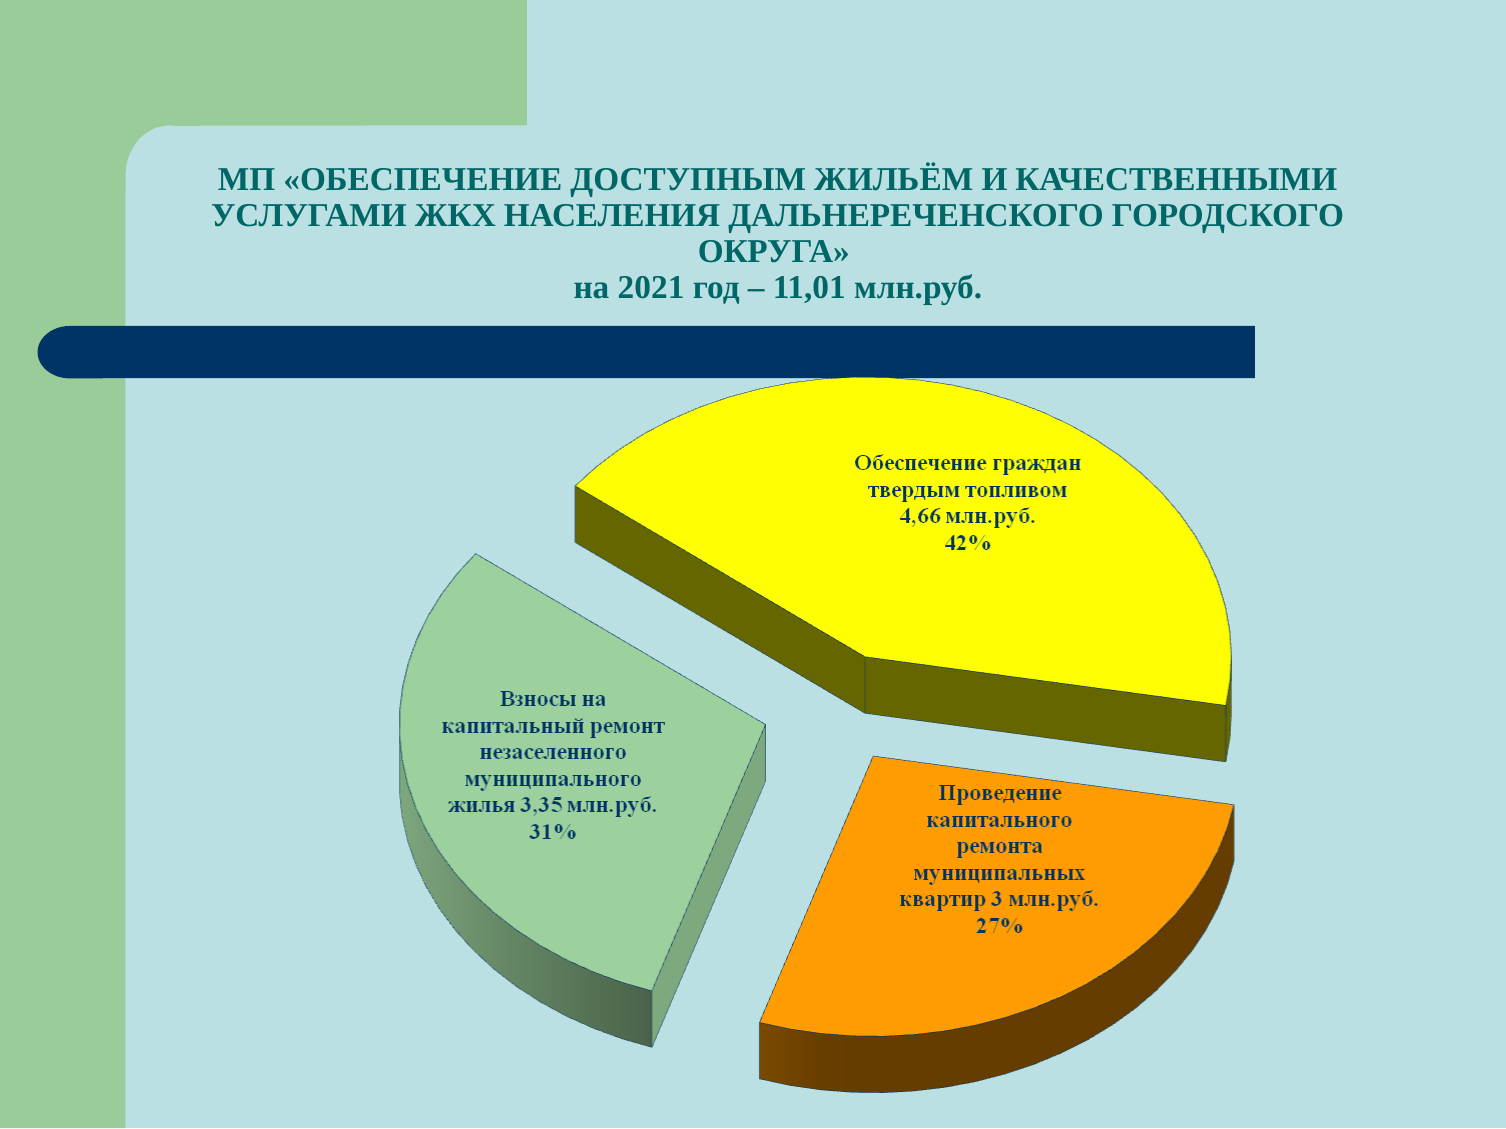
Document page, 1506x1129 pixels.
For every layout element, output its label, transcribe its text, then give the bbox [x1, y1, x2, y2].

title МП «ОБЕСПЕЧЕНИЕ ДОСТУПНЫМ ЖИЛЬЁМ И КАЧЕСТВЕННЫМИ УСЛУГАМИ ЖКХ НАСЕЛЕНИЯ ДАЛЬНЕРЕЧЕНСКОГО ГОРОДСКОГО ОКРУГА» на 2021 год – 11,01 млн.руб. [125, 124, 1431, 314]
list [175, 333, 1415, 1109]
